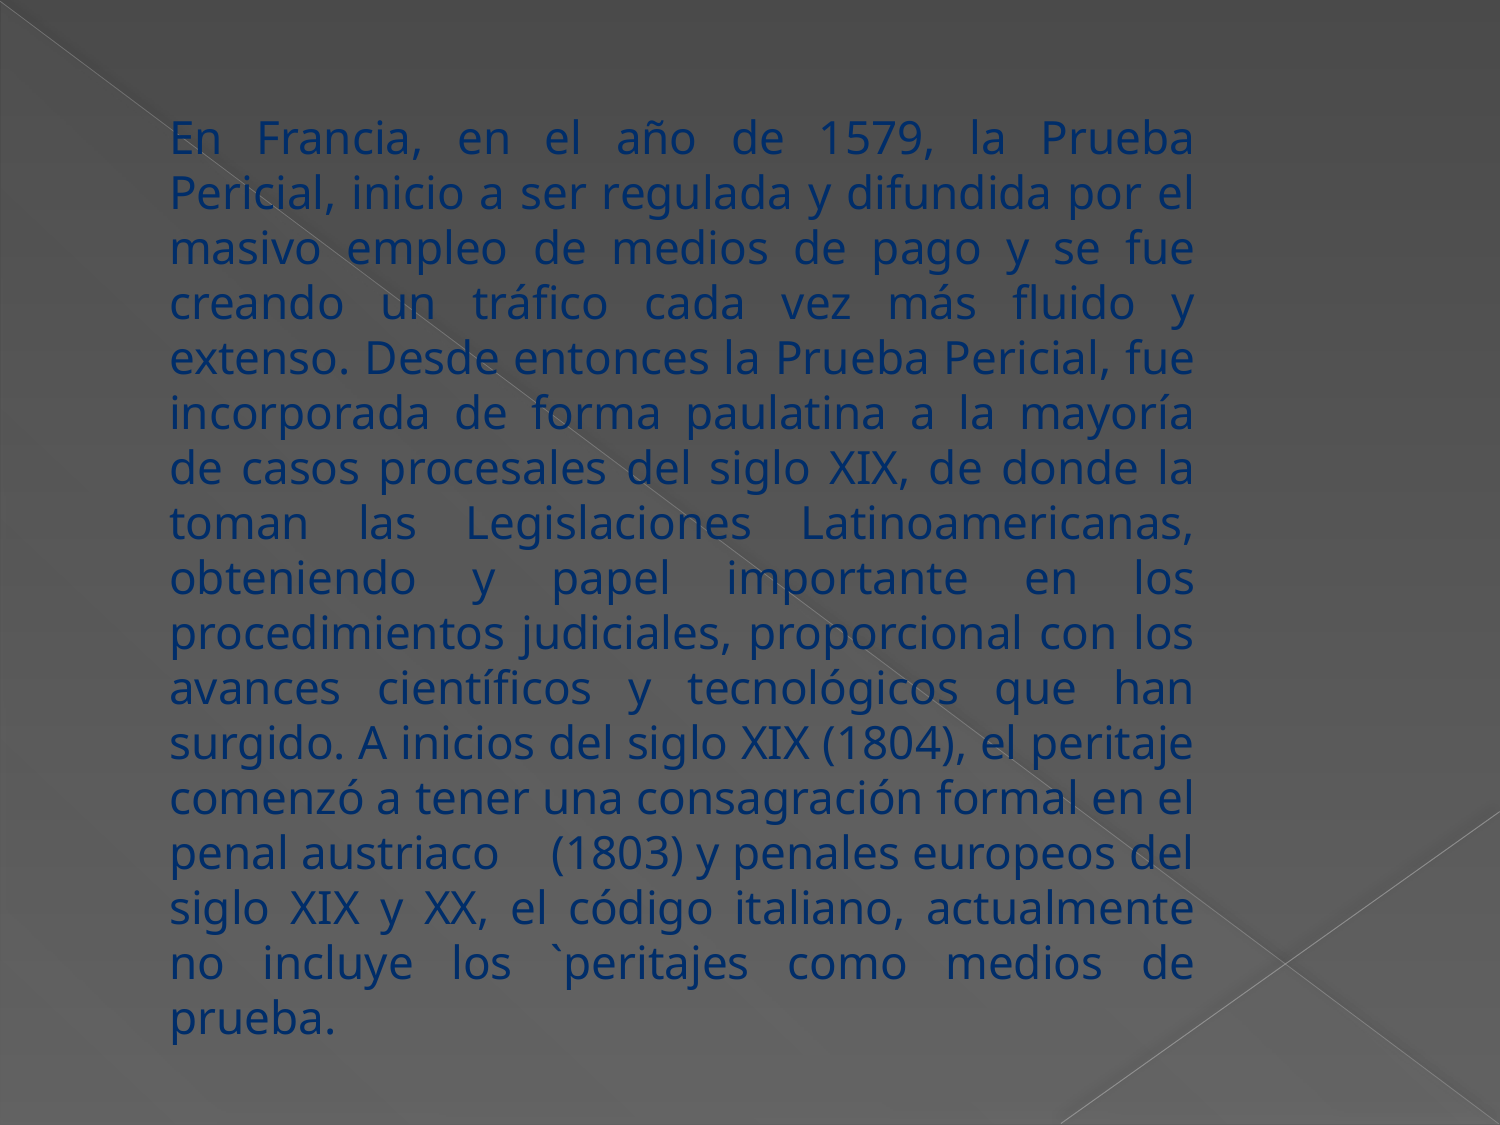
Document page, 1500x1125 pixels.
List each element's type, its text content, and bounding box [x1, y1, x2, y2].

title En Francia, en el año de 1579, la Prueba Pericial, inicio a ser regulada y difundida por el masivo empleo de medios de pago y se fue creando un tráfico cada vez más fluido y extenso. Desde entonces la Prueba Pericial, fue incorporada de forma paulatina a la mayoría de casos procesales del siglo XIX, de donde la toman las Legislaciones Latinoamericanas, obteniendo y papel importante en los procedimientos judiciales, proporcional con los avances científicos y tecnológicos que han surgido. A inicios del siglo XIX (1804), el peritaje comenzó a tener una consagración formal en el penal austriaco (1803) y penales europeos del siglo XIX y XX, el código italiano, actualmente no incluye los `peritajes como medios de prueba. [75, 125, 1211, 1083]
